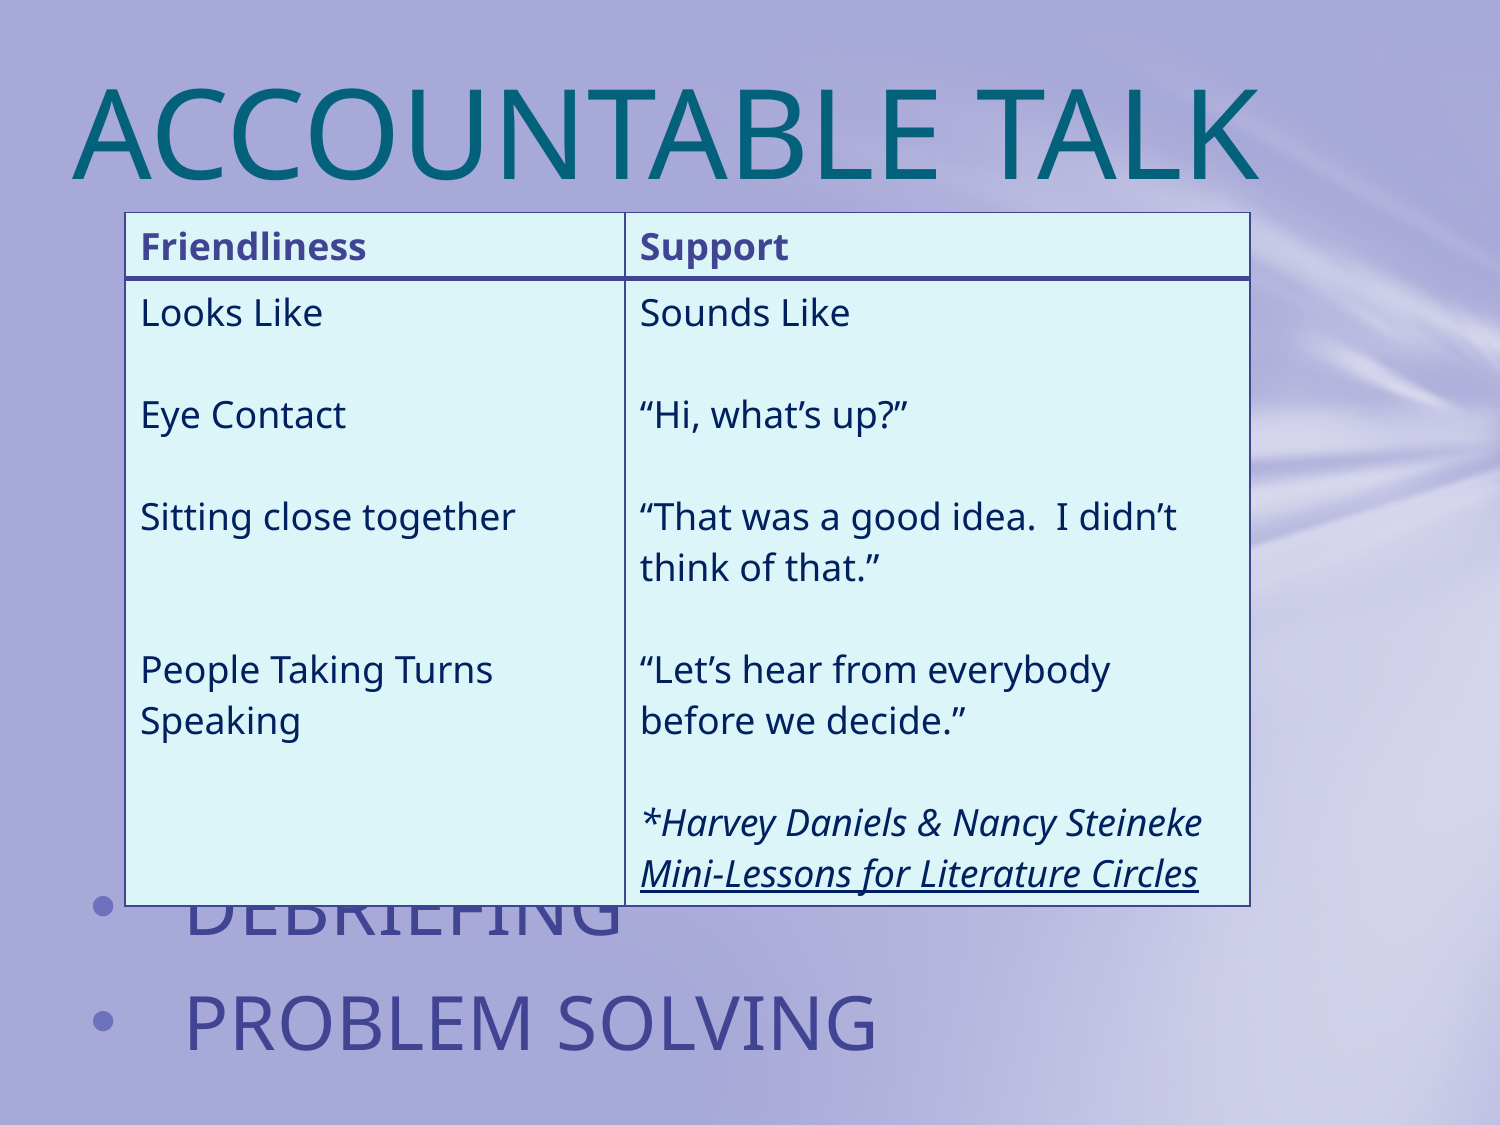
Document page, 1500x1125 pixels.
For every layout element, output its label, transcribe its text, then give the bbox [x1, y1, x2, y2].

table_cell Looks Like Eye Contact Sitting close together People Taking Turns Speaking [126, 281, 624, 905]
list DEBRIEFING PROBLEM SOLVING [75, 737, 1335, 1110]
table_header Friendliness [126, 213, 624, 276]
title ACCOUNTABLE TALK [57, 37, 1318, 213]
table_cell Sounds Like “Hi, what’s up?” “That was a good idea. I didn’t think of that.” “Let’s hear from everybody before we decide.” *Harvey Daniels & Nancy Steineke Mini-Lessons for Literature Circles [626, 281, 1249, 905]
table_header Support [626, 213, 1249, 276]
